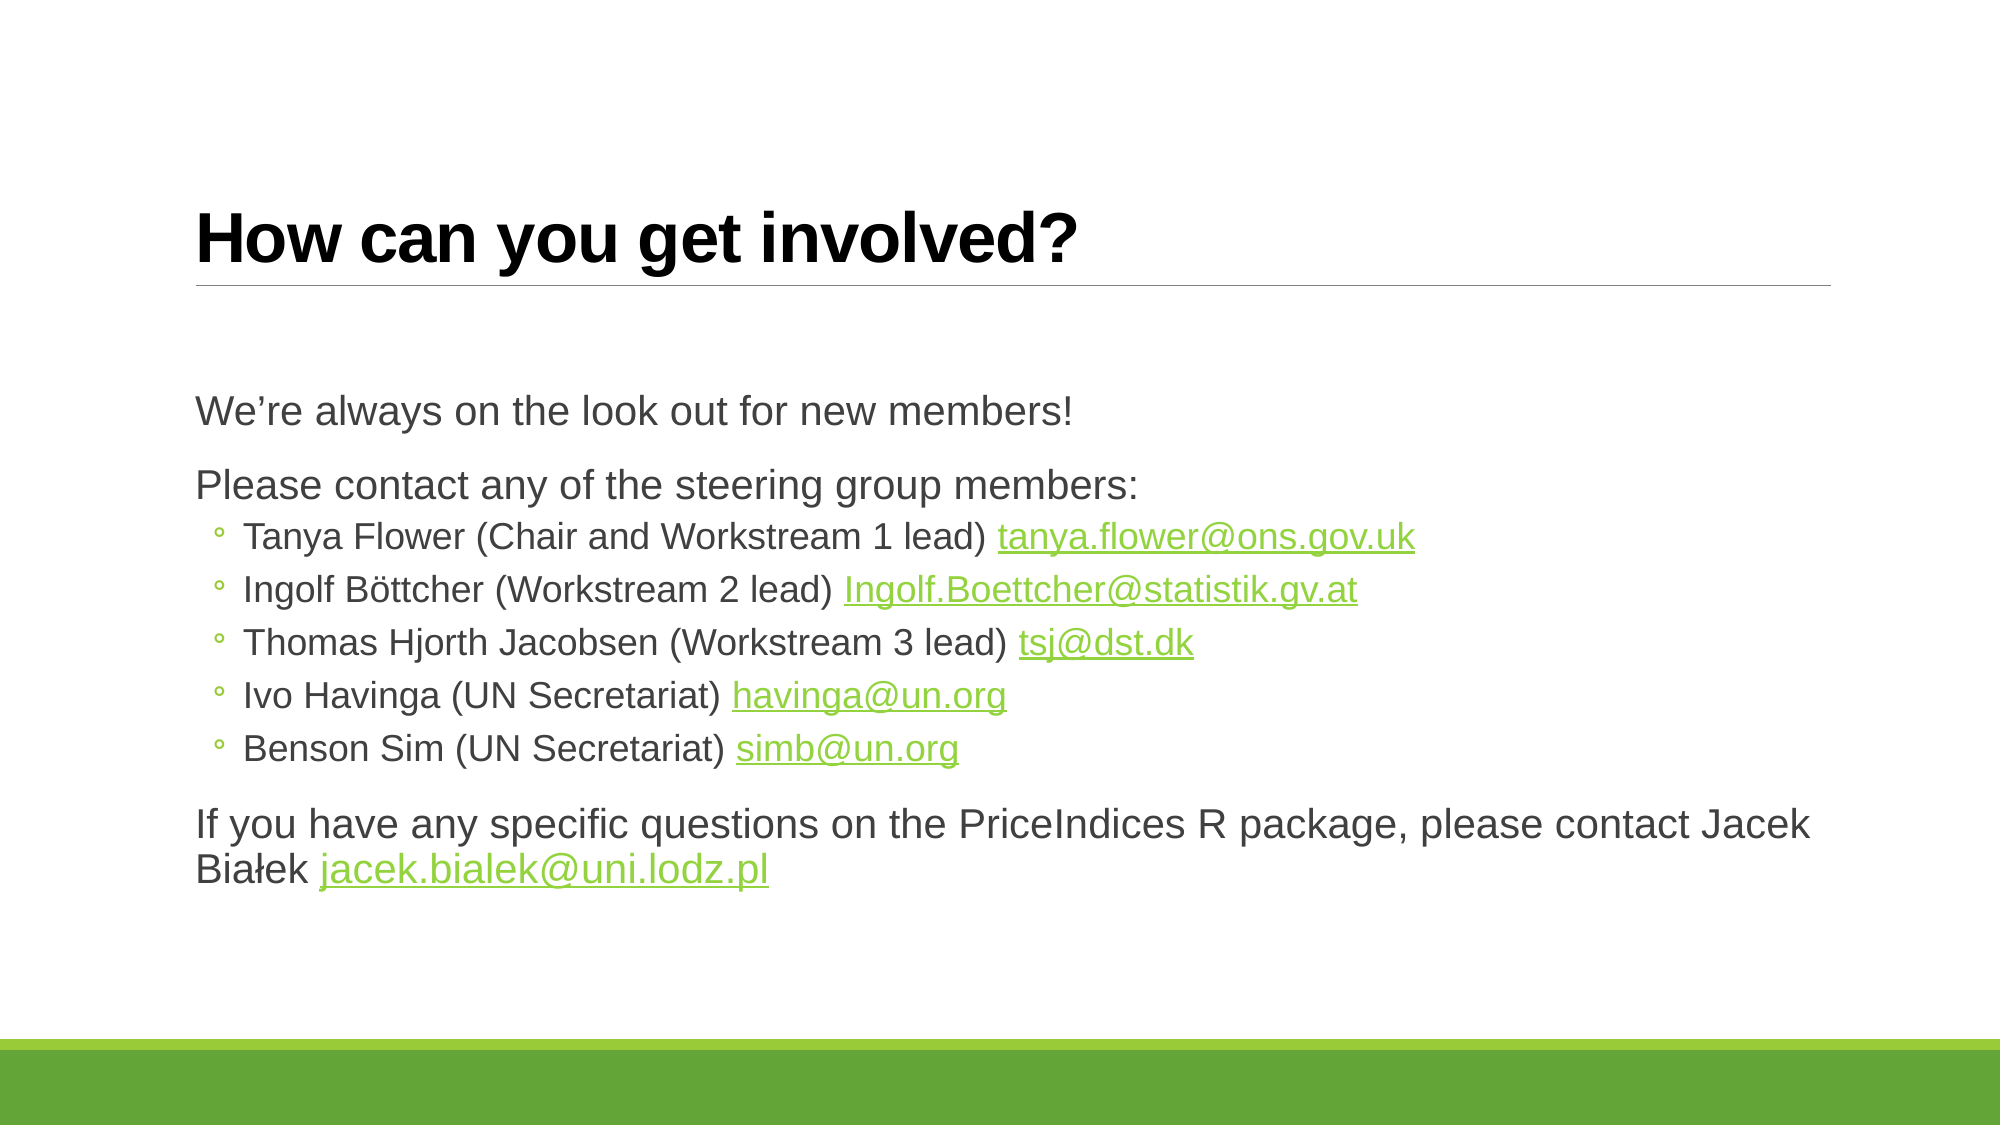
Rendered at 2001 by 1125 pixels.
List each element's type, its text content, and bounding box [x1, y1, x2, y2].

list We’re always on the look out for new members! Please contact any of the steering group members: Tanya Flower (Chair and Workstream 1 lead) tanya.flower@ons.gov.uk Ingolf Böttcher (Workstream 2 lead) Ingolf.Boettcher@statistik.gv.at Thomas Hjorth Jacobsen (Workstream 3 lead) tsj@dst.dk Ivo Havinga (UN Secretariat) havinga@un.org Benson Sim (UN Secretariat) simb@un.org If you have any specific questions on the PriceIndices R package, please contact Jacek Białek jacek.bialek@uni.lodz.pl [180, 302, 1830, 963]
title How can you get involved? [180, 47, 1830, 285]
